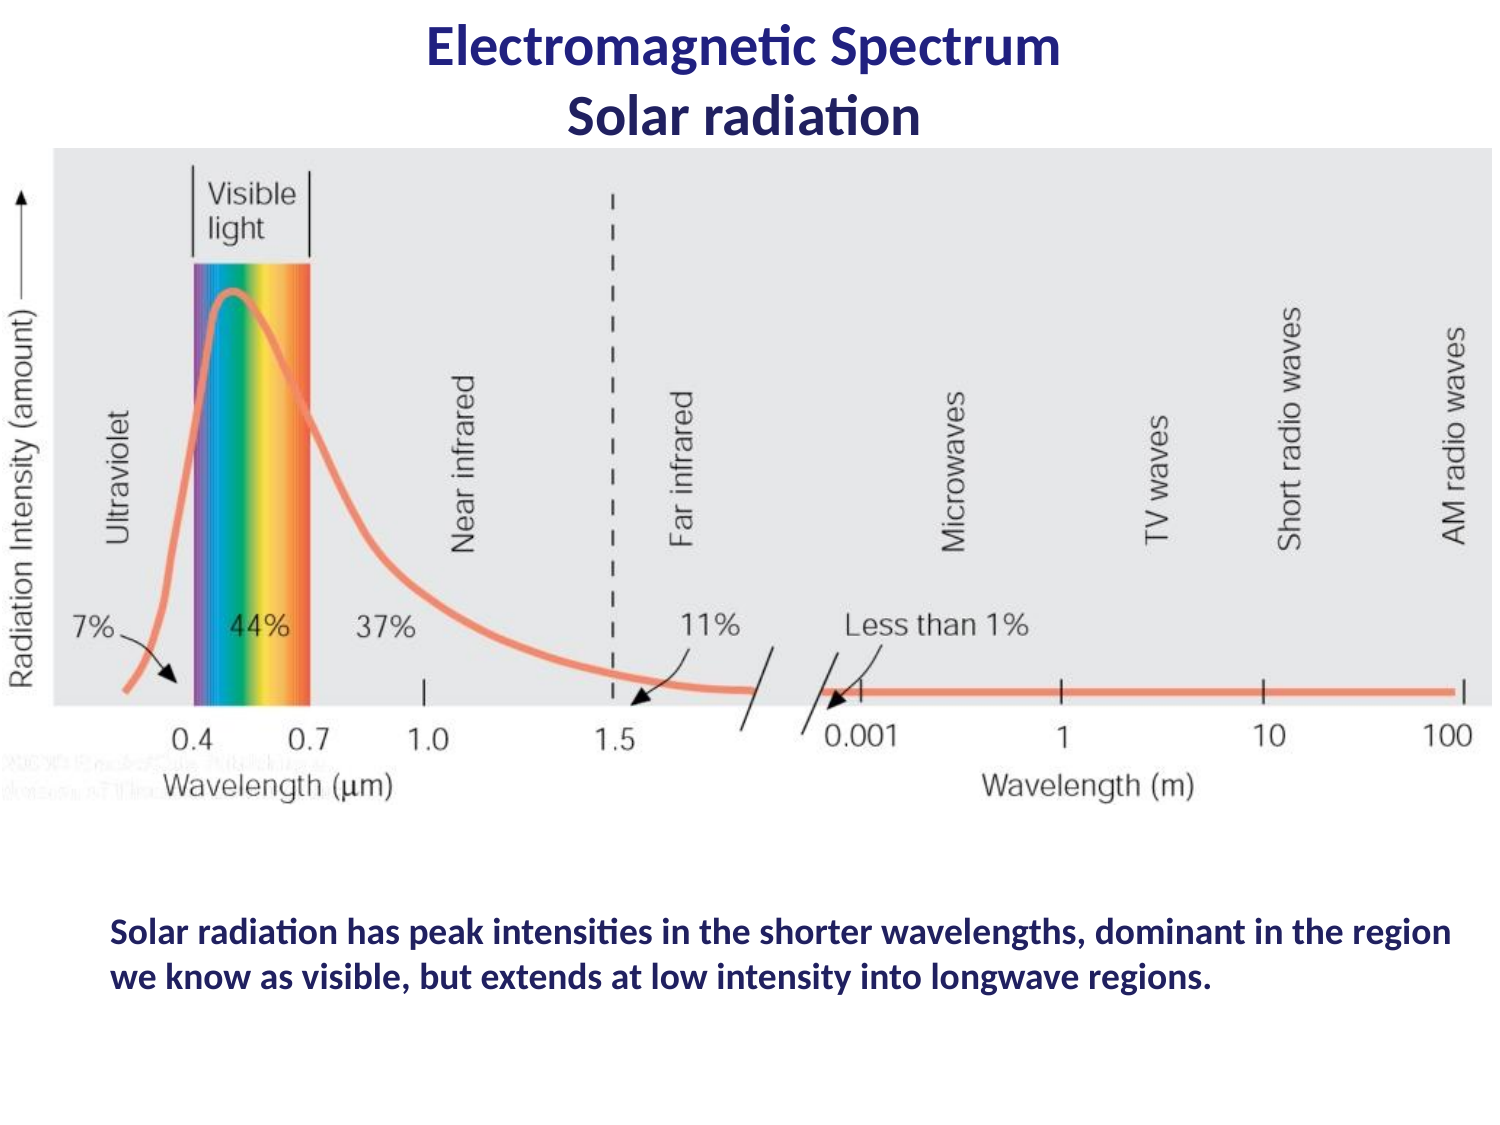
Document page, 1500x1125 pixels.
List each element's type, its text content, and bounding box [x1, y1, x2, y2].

text_box Solar radiation has peak intensities in the shorter wavelengths, dominant in the region we know as visible, but extends at low intensity into longwave regions. [95, 900, 1500, 1080]
text_box Electromagnetic Spectrum Solar radiation [0, 0, 1490, 70]
picture [1, 147, 1492, 805]
